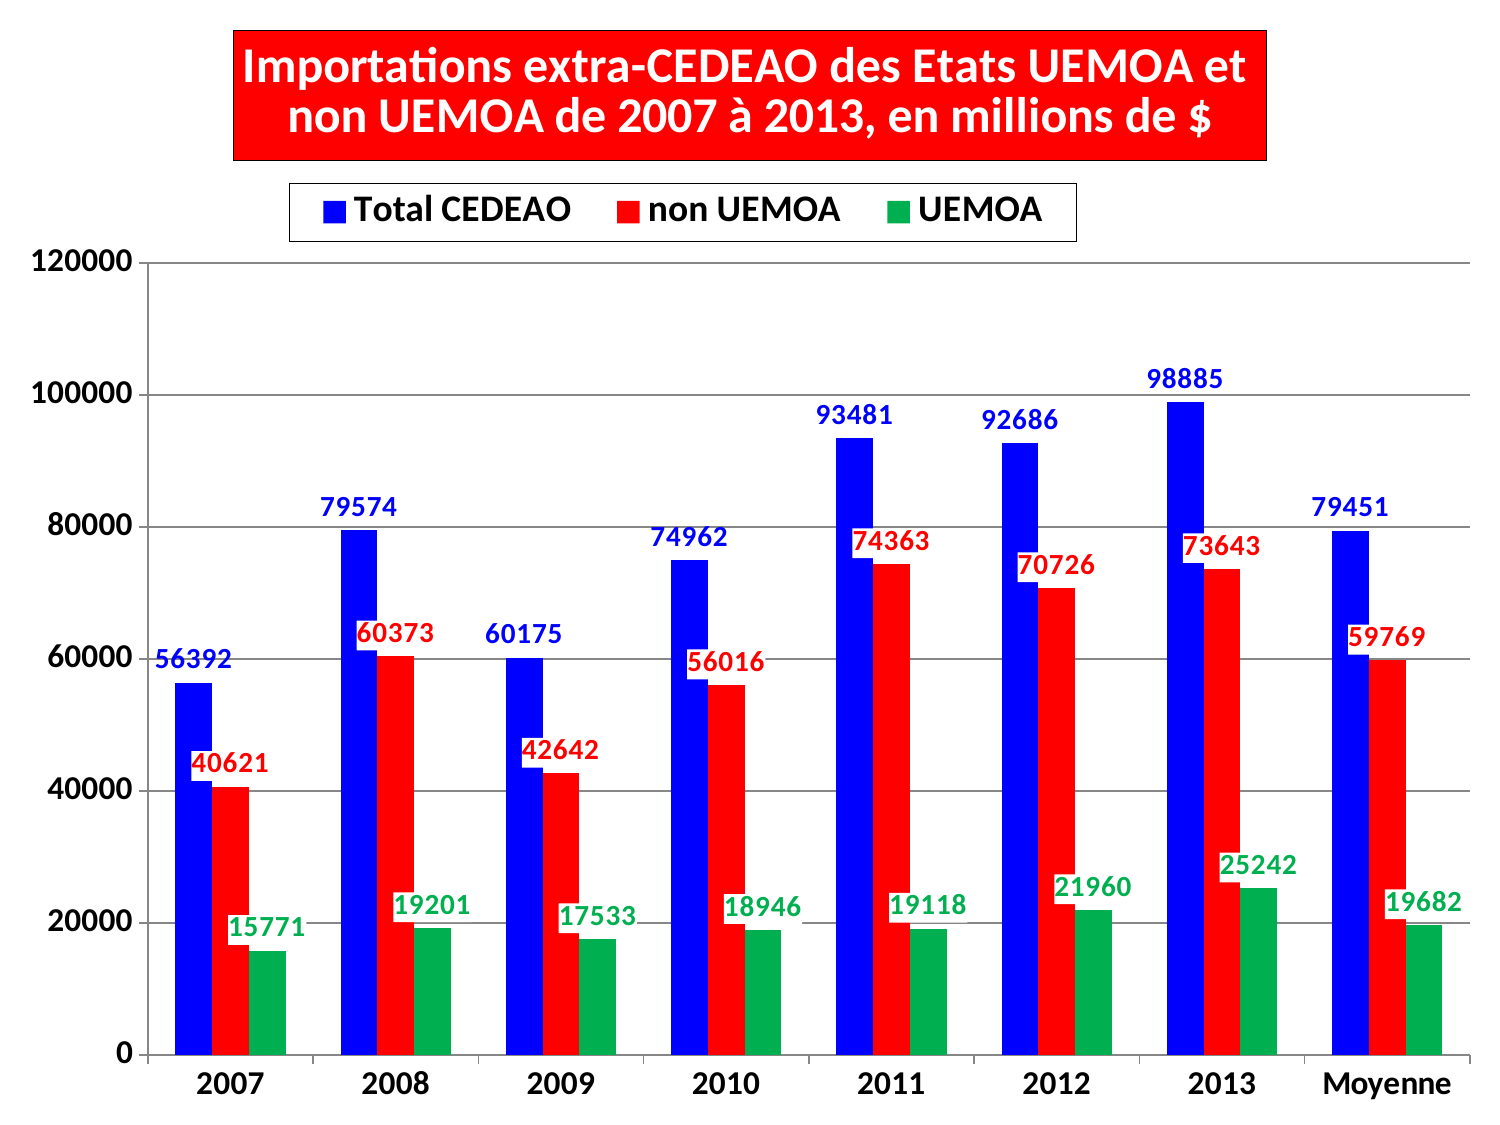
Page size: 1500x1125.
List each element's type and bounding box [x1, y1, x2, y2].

chart [0, 0, 1500, 1125]
